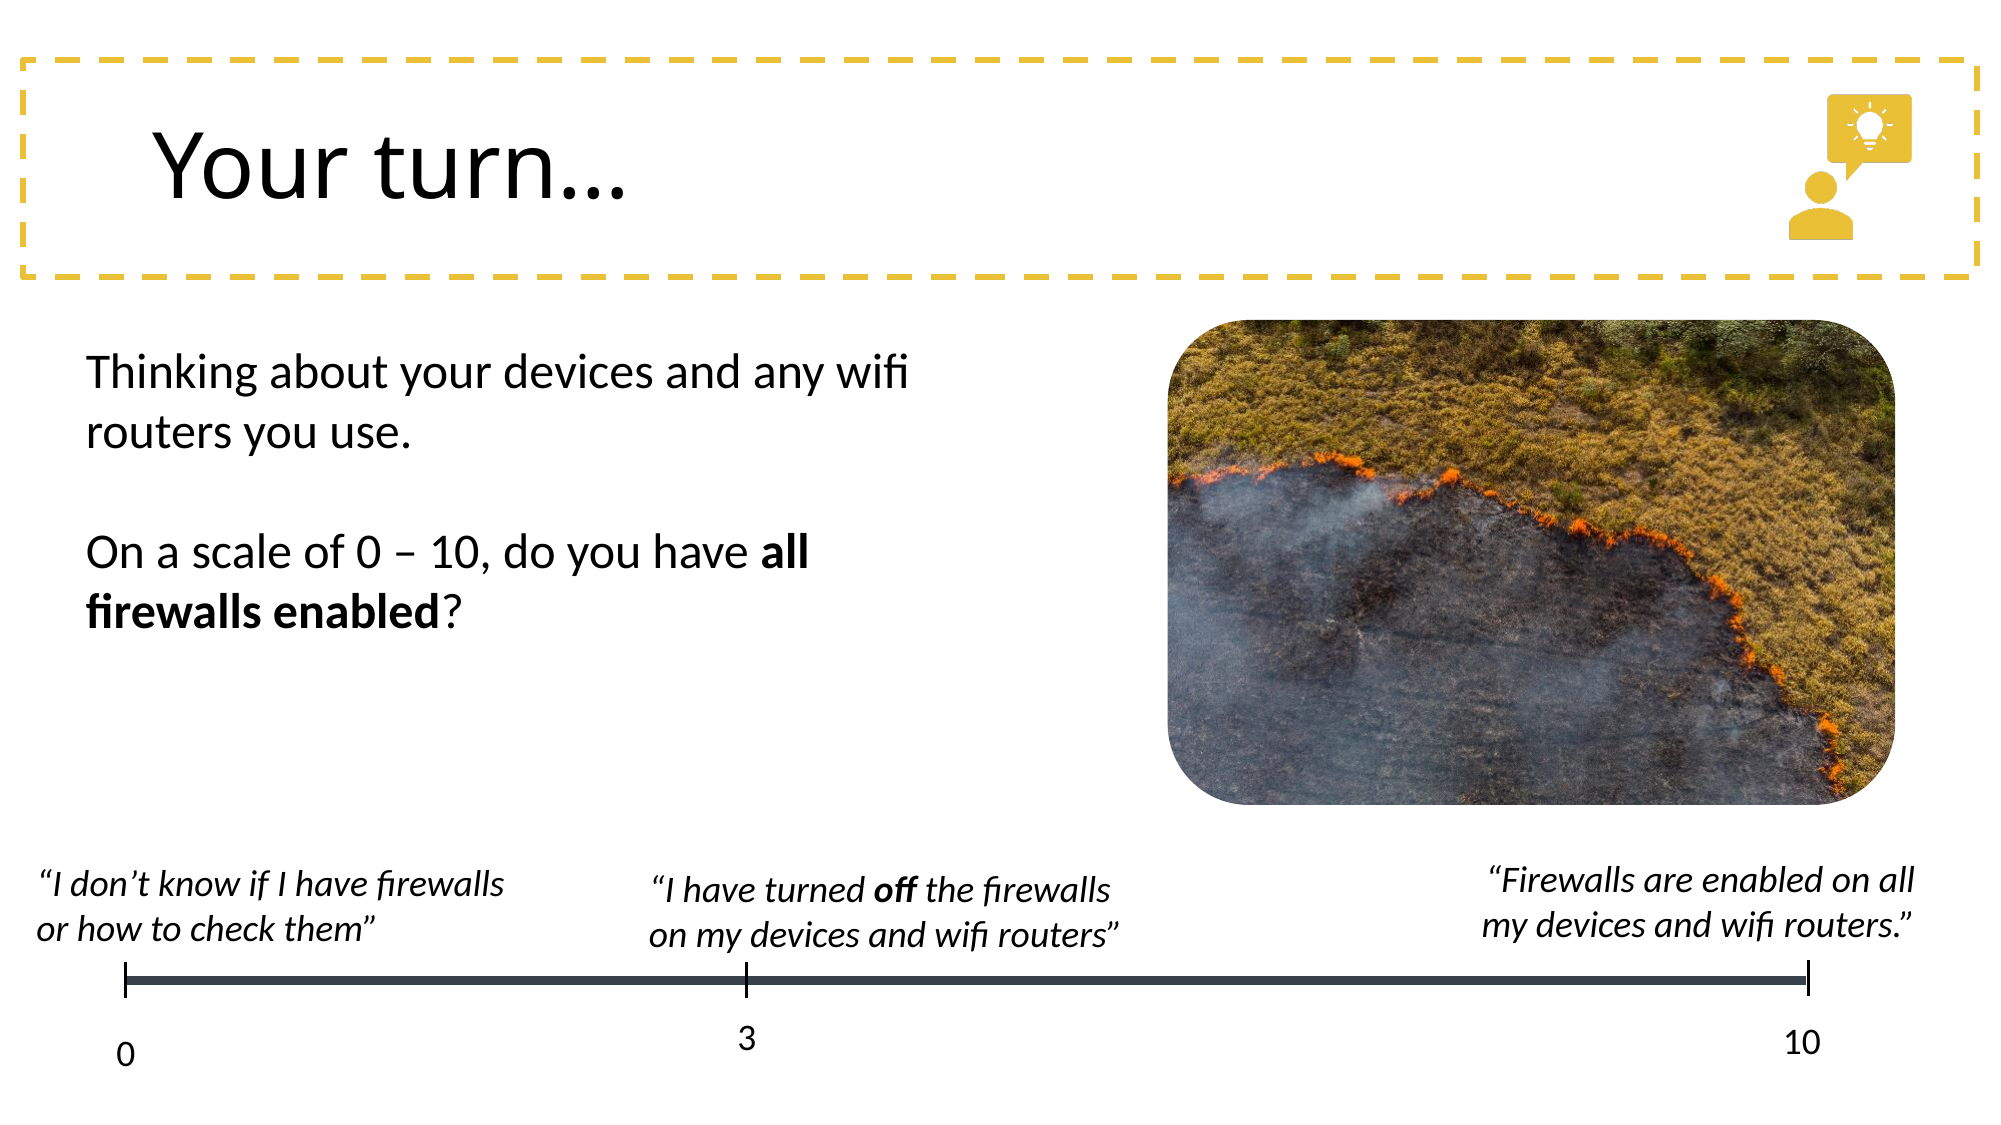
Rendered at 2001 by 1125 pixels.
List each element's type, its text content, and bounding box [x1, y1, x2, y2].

text_box “I have turned off the firewalls on my devices and wifi routers” [634, 857, 1168, 962]
text_box “I don’t know if I have firewalls or how to check them” [21, 852, 556, 957]
text_box 0 [65, 1021, 187, 1081]
text_box 3 [686, 1005, 808, 1066]
picture [1167, 319, 1896, 805]
text_box 10 [1741, 1009, 1863, 1070]
picture [1863, 78, 1938, 254]
text_box “Firewalls are enabled on all my devices and wifi routers.” [1459, 847, 1931, 953]
title Your turn… [137, 59, 1863, 278]
text_box Thinking about your devices and any wifi routers you use. On a scale of 0 – 10, do you have all firewalls enabled? [71, 331, 968, 646]
